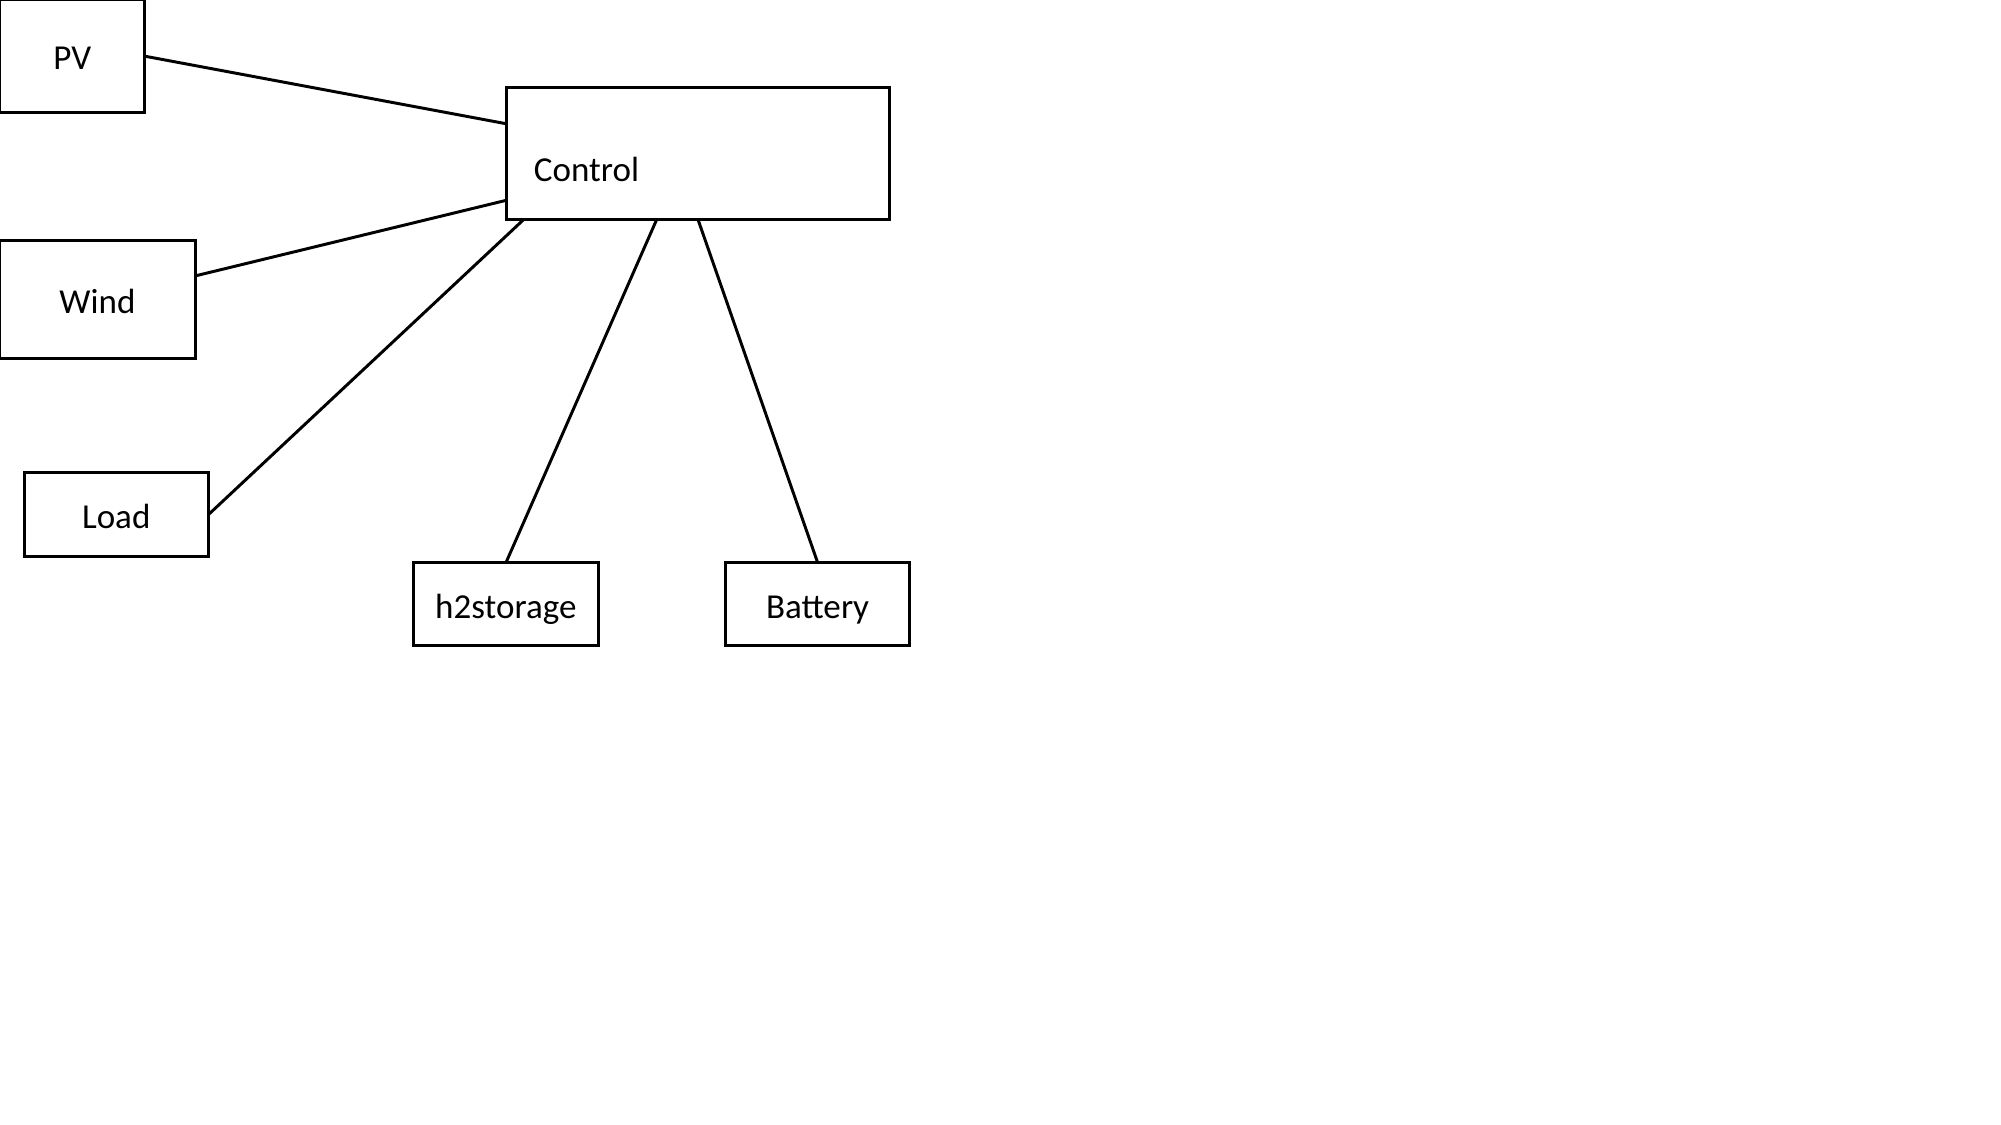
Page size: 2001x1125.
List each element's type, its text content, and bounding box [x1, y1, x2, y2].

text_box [506, 218, 658, 563]
text_box PV [0, 0, 145, 113]
text_box h2storage [413, 561, 599, 647]
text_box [698, 219, 818, 563]
text_box [425, 199, 507, 219]
text_box Battery [724, 561, 911, 647]
text_box Control [530, 124, 643, 211]
text_box Load [23, 472, 209, 557]
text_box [208, 219, 506, 522]
text_box [194, 271, 208, 277]
text_box [506, 87, 890, 221]
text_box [144, 67, 507, 124]
text_box Wind [0, 240, 196, 359]
